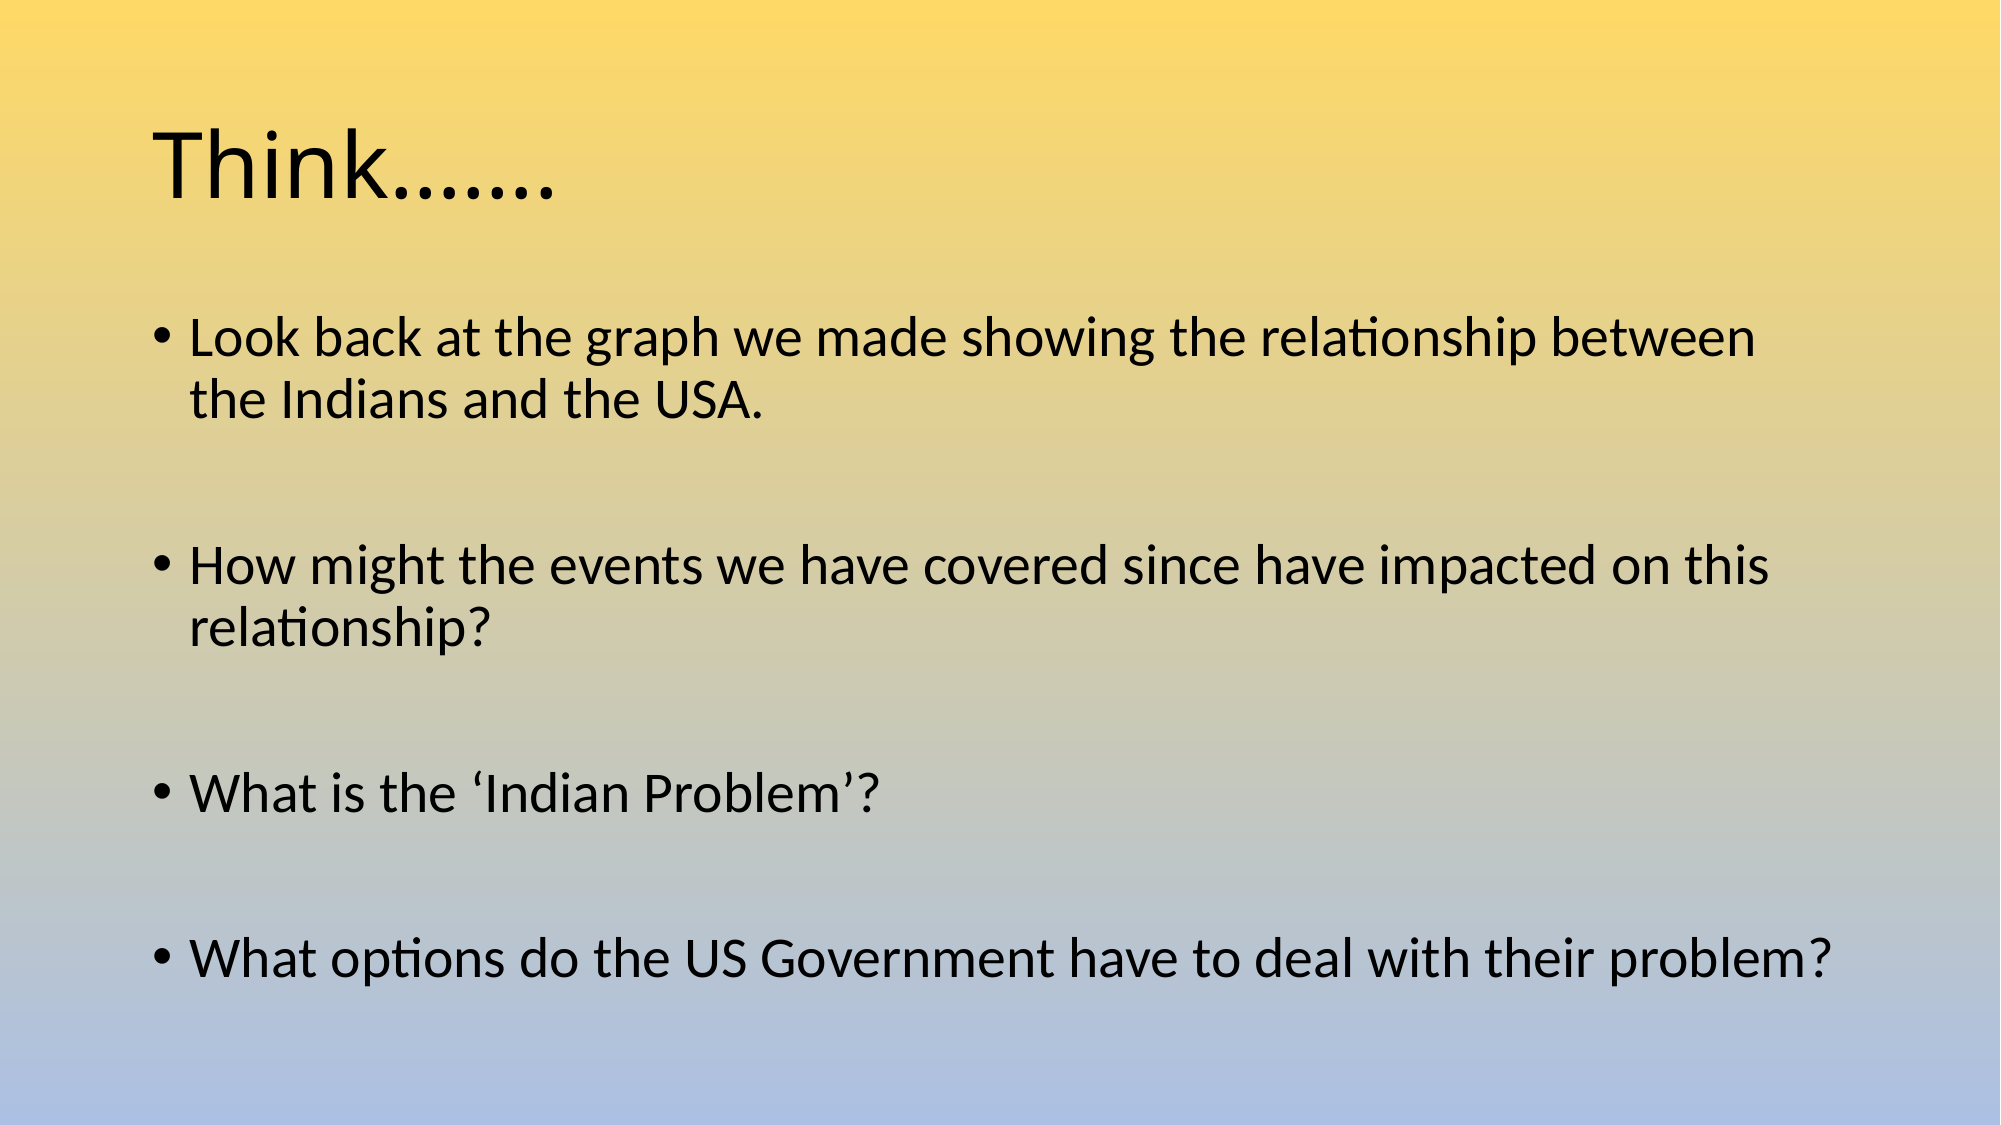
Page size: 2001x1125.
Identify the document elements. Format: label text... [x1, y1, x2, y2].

title Think……. [137, 59, 1863, 278]
list Look back at the graph we made showing the relationship between the Indians and the USA. How might the events we have covered since have impacted on this relationship? What is the ‘Indian Problem’? What options do the US Government have to deal with their problem? [137, 299, 1863, 1014]
